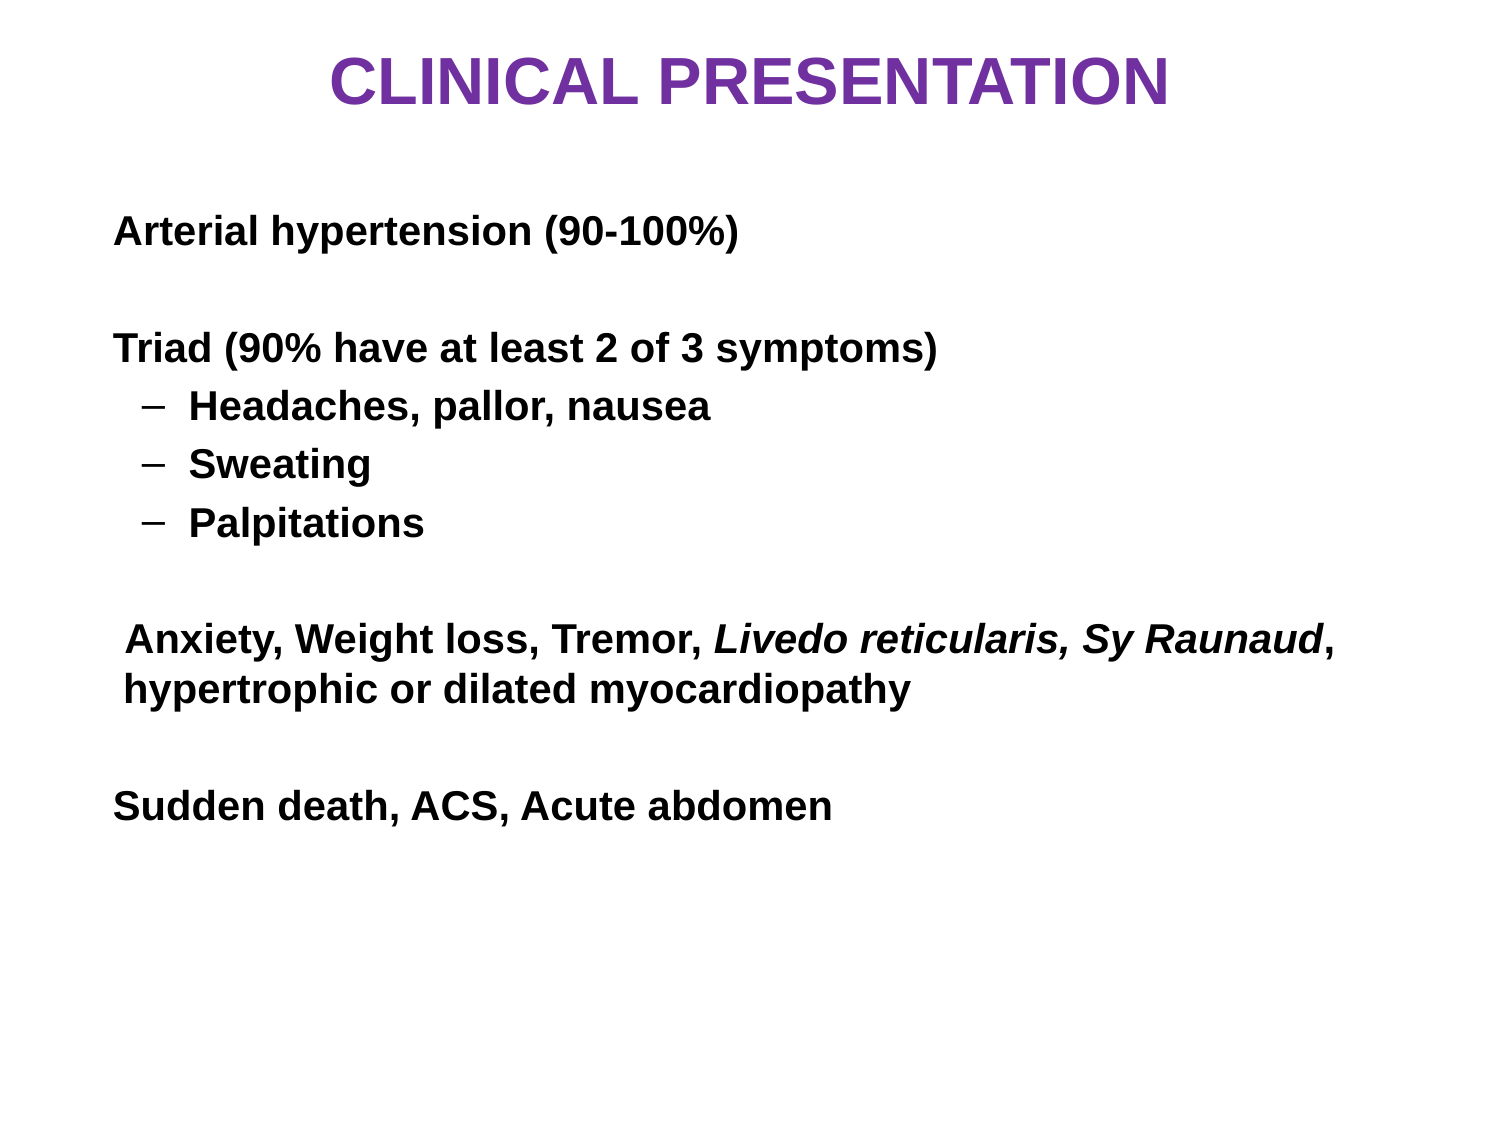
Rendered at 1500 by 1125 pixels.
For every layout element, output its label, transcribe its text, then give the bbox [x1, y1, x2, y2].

title CLINICAL PRESENTATION [0, 0, 1500, 157]
list Arterial hypertension (90-100%) Triad (90% have at least 2 of 3 symptoms) Headaches, pallor, nausea Sweating Palpitations Anxiety, Weight loss, Tremor, Livedo reticularis, Sy Raunaud, hypertrophic or dilated myocardiopathy Sudden death, ACS, Acute abdomen [51, 196, 1463, 1001]
